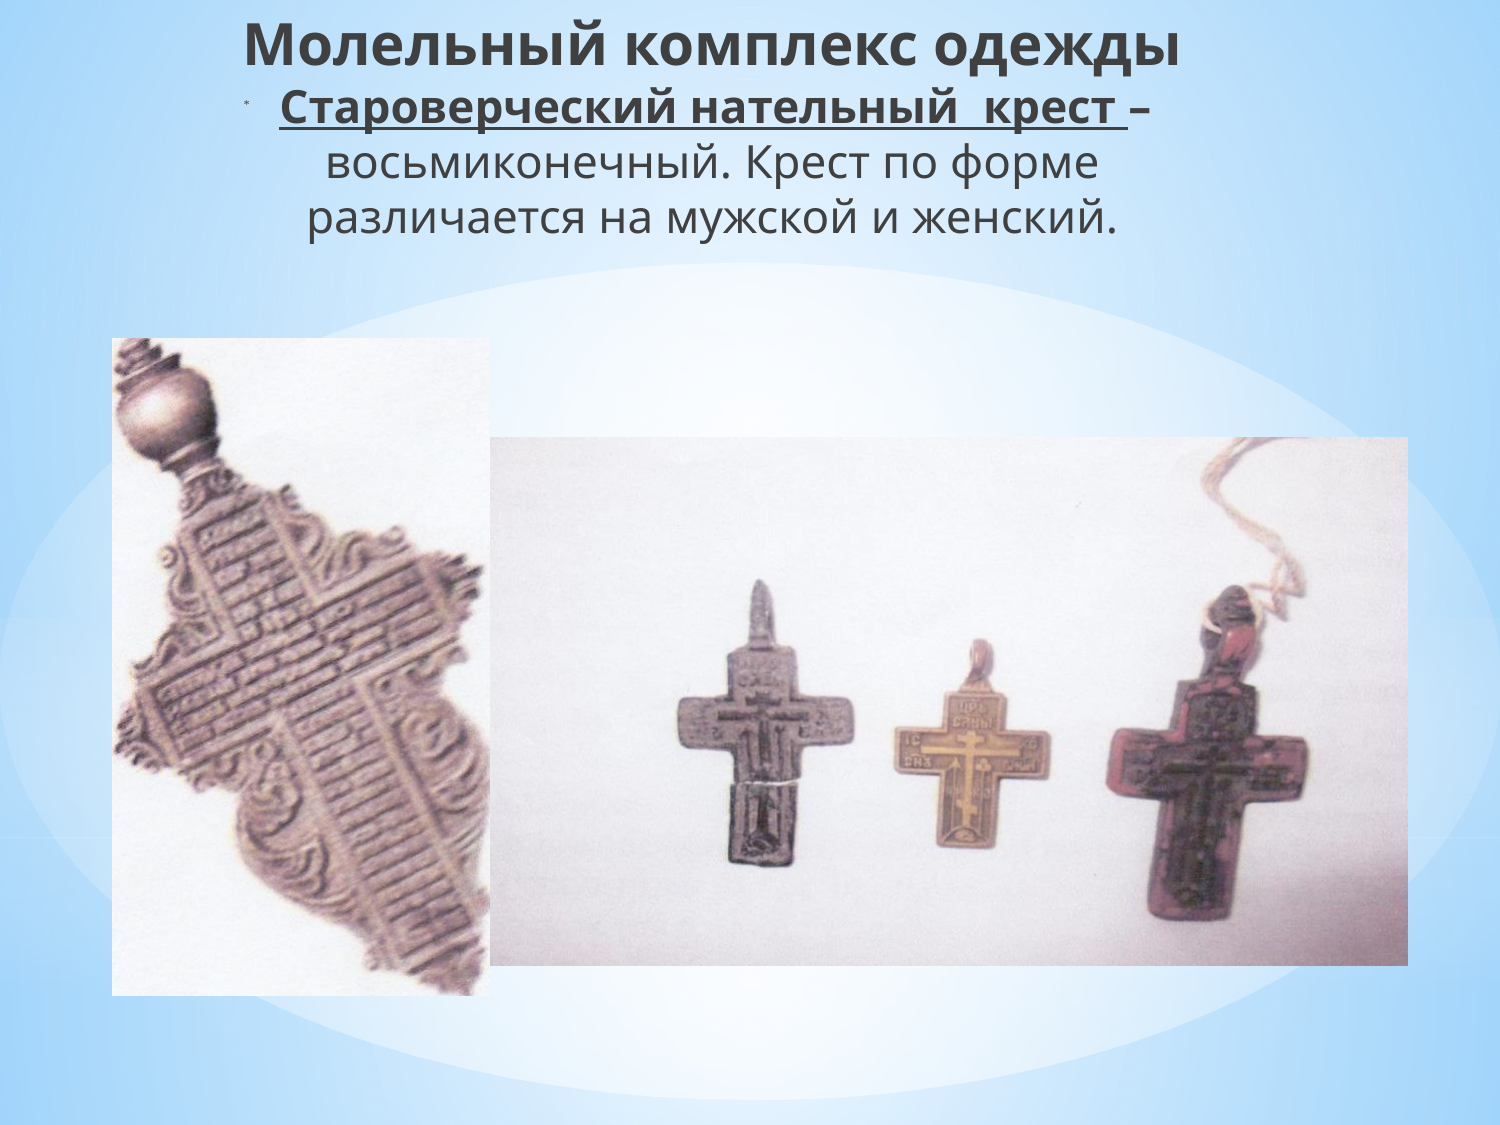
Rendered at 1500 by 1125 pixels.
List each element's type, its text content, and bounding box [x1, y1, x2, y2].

picture [111, 337, 1409, 996]
text_box Молельный комплекс одежды Староверческий нательный крест – восьмиконечный. Крест по форме различается на мужской и женский. [187, 0, 1238, 303]
